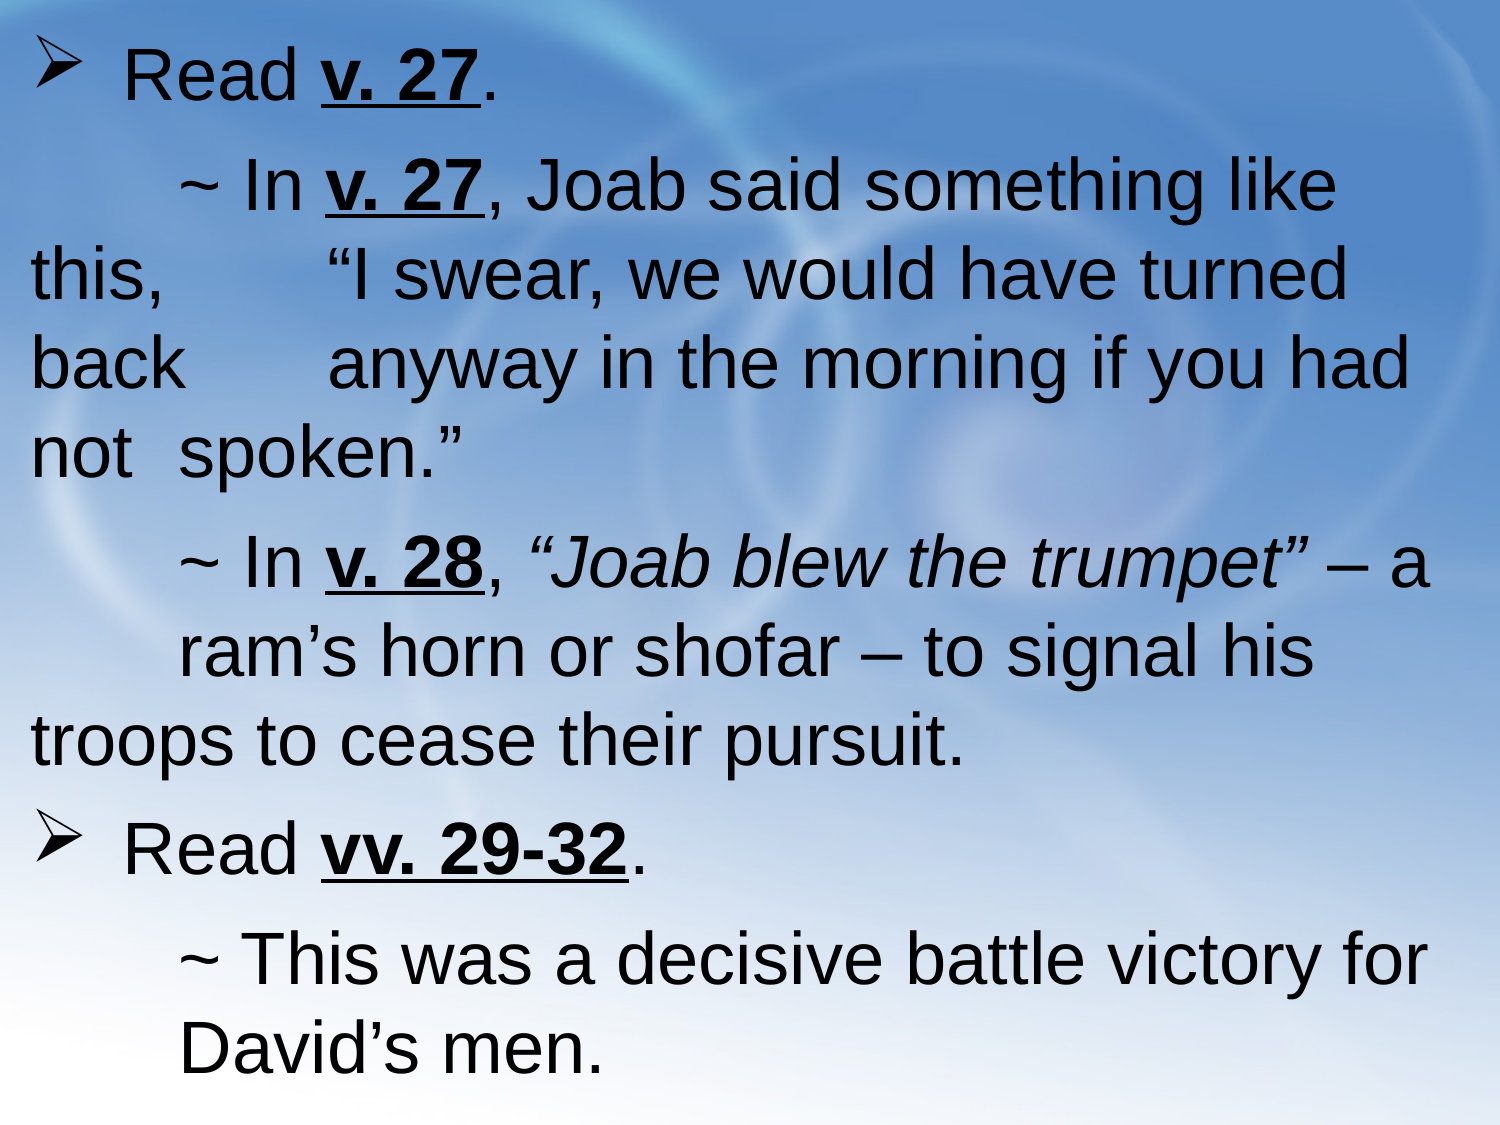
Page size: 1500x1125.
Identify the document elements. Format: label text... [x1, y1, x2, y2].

subtitle Read v. 27. ~ In v. 27, Joab said something like this, “I swear, we would have turned back anyway in the morning if you had not spoken.” ~ In v. 28, “Joab blew the trumpet” – a ram’s horn or shofar – to signal his troops to cease their pursuit. Read vv. 29-32. ~ This was a decisive battle victory for David’s men. [15, 18, 1482, 1107]
picture [0, 0, 1500, 1125]
